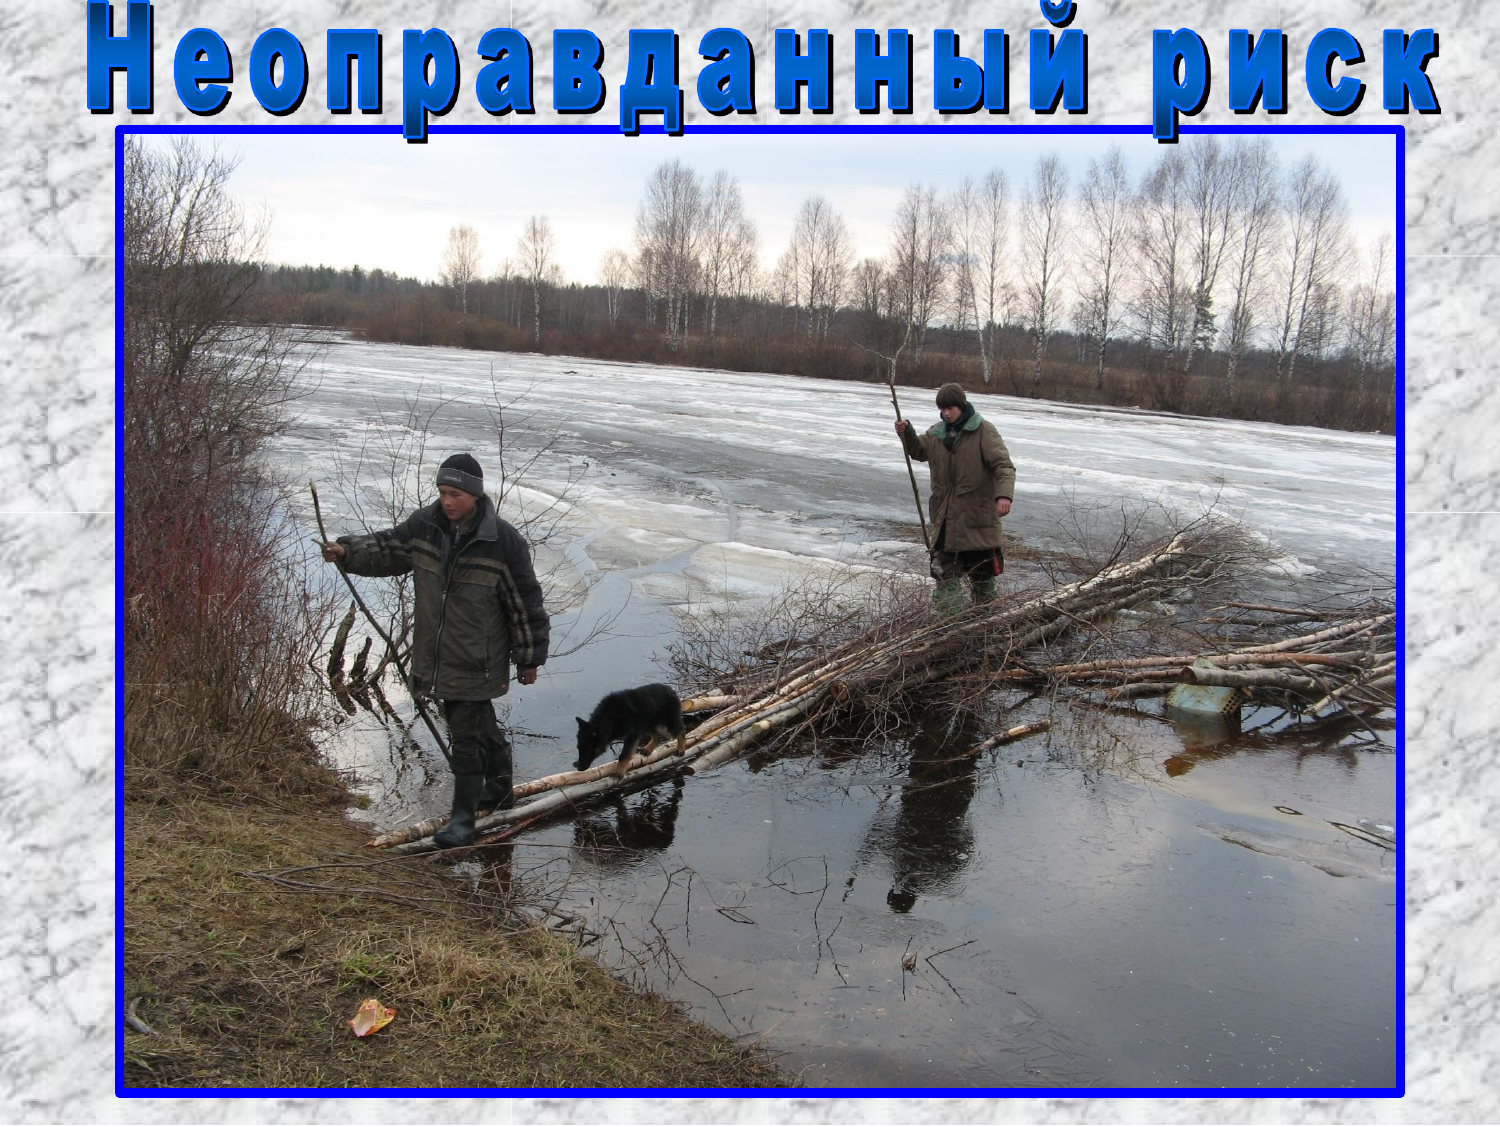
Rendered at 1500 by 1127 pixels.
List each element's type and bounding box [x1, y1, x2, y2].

text_box [935, 31, 981, 108]
text_box [698, 29, 751, 110]
text_box [90, 2, 1442, 144]
text_box [1041, 0, 1071, 22]
text_box [404, 29, 455, 138]
text_box [1230, 31, 1281, 108]
text_box [88, 0, 1436, 138]
text_box [1031, 31, 1082, 108]
text_box [250, 29, 303, 110]
text_box [1154, 29, 1205, 138]
text_box [1307, 29, 1360, 110]
text_box [985, 31, 1003, 108]
text_box [0, 0, 1500, 1125]
text_box [88, 1, 149, 108]
text_box [776, 31, 827, 108]
text_box [175, 29, 228, 110]
text_box [856, 31, 907, 108]
text_box [554, 31, 601, 108]
text_box [477, 29, 530, 110]
text_box [119, 144, 1401, 1093]
text_box [1384, 30, 1436, 108]
text_box [621, 31, 678, 130]
text_box [328, 31, 377, 108]
